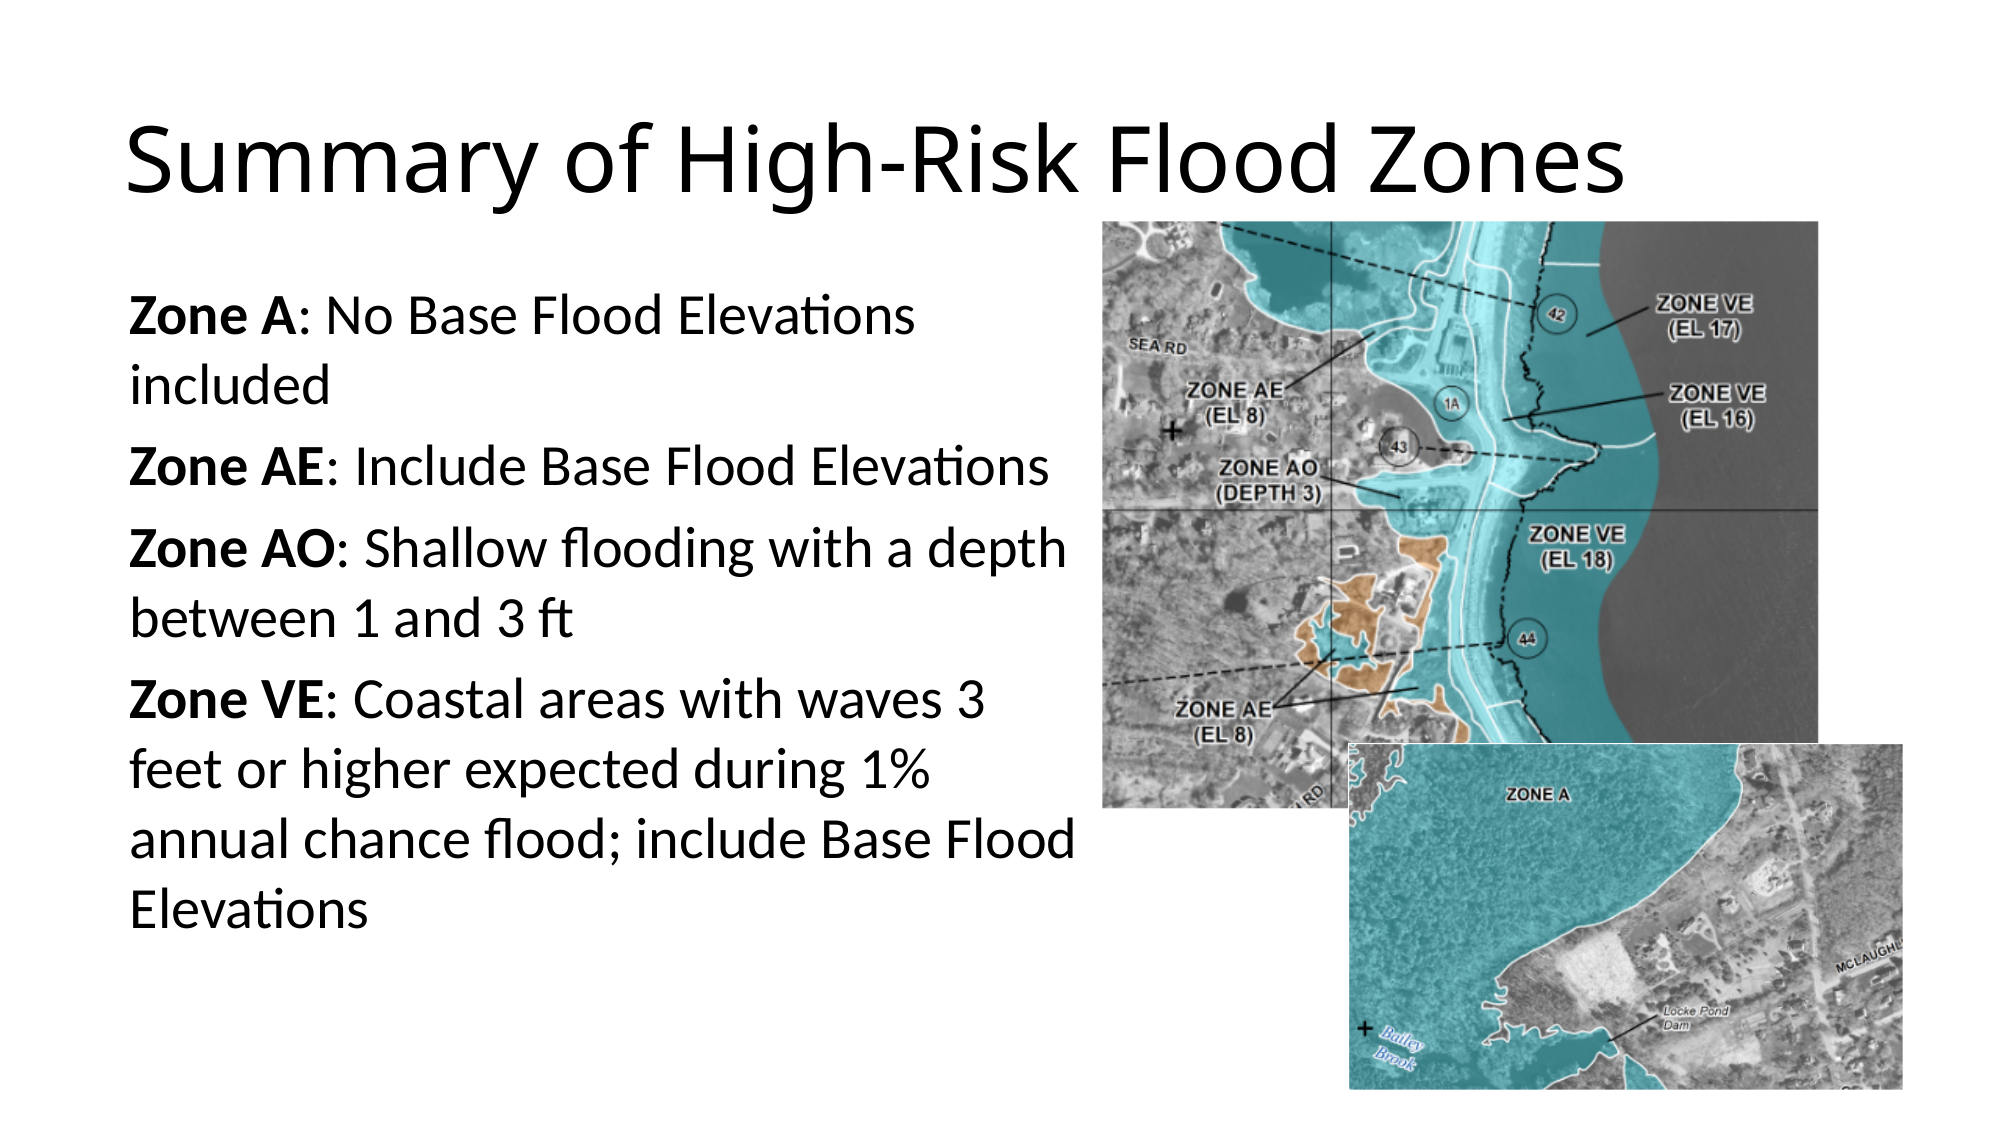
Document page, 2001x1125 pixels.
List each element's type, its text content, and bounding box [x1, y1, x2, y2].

picture [1101, 220, 1904, 1091]
list Zone A: No Base Flood Elevations included Zone AE: Include Base Flood Elevations Zone AO: Shallow flooding with a depth between 1 and 3 ft Zone VE: Coastal areas with waves 3 feet or higher expected during 1% annual chance flood; include Base Flood Elevations [39, 268, 1102, 1057]
title Summary of High-Risk Flood Zones [109, 68, 1941, 257]
